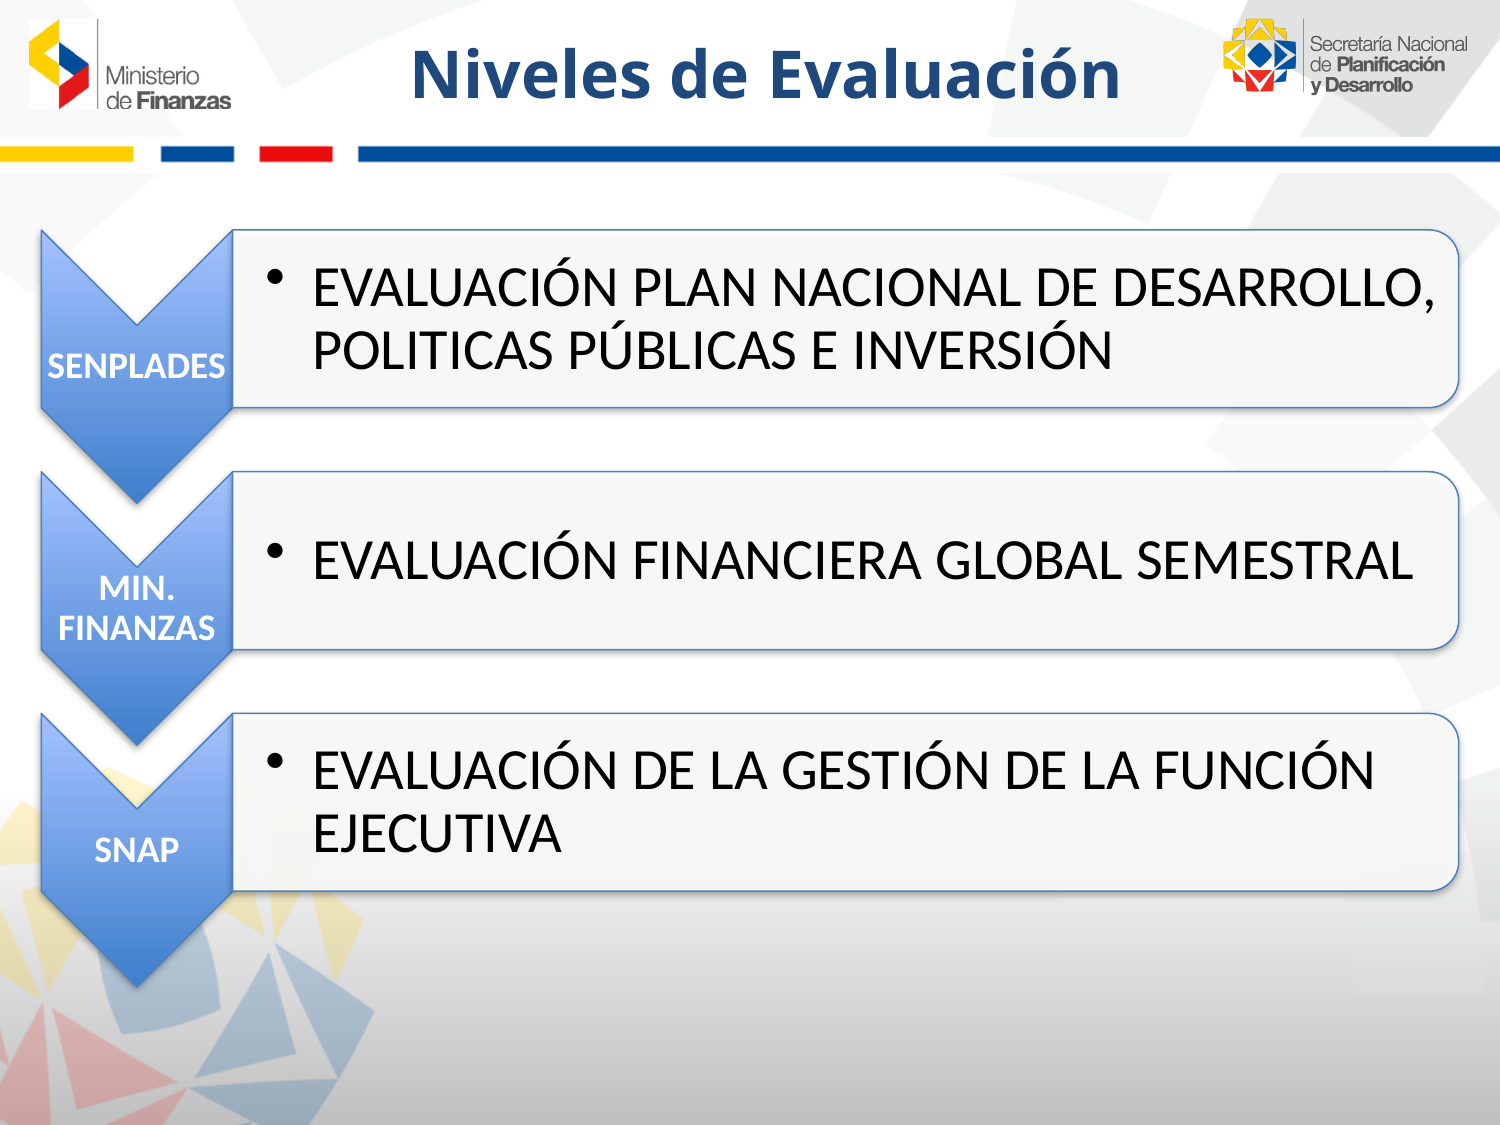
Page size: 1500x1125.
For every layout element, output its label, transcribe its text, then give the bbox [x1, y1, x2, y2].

picture [0, 0, 1500, 1125]
title Niveles de Evaluación [154, 23, 1379, 120]
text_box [41, 228, 1459, 988]
